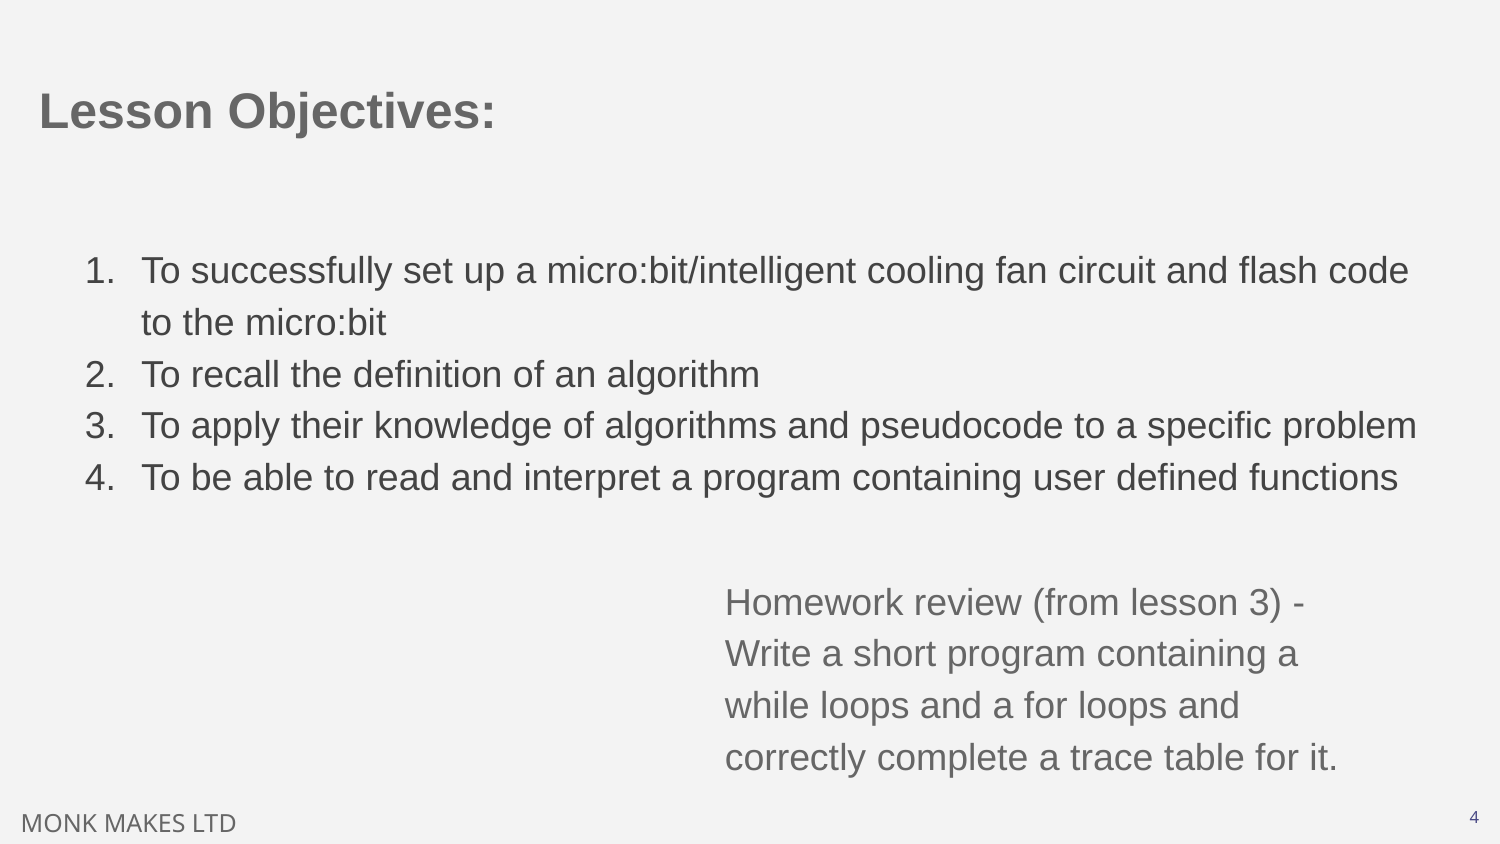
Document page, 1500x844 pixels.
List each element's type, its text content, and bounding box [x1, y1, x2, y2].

list To successfully set up a micro:bit/intelligent cooling fan circuit and flash code to the micro:bit To recall the definition of an algorithm To apply their knowledge of algorithms and pseudocode to a specific problem To be able to read and interpret a program containing user defined functions [51, 224, 1449, 702]
slide_number ‹#› [1448, 792, 1500, 844]
title Lesson Objectives: [23, 51, 1422, 167]
text_box Homework review (from lesson 3) - Write a short program containing a while loops and a for loops and correctly complete a trace table for it. [709, 555, 1365, 793]
